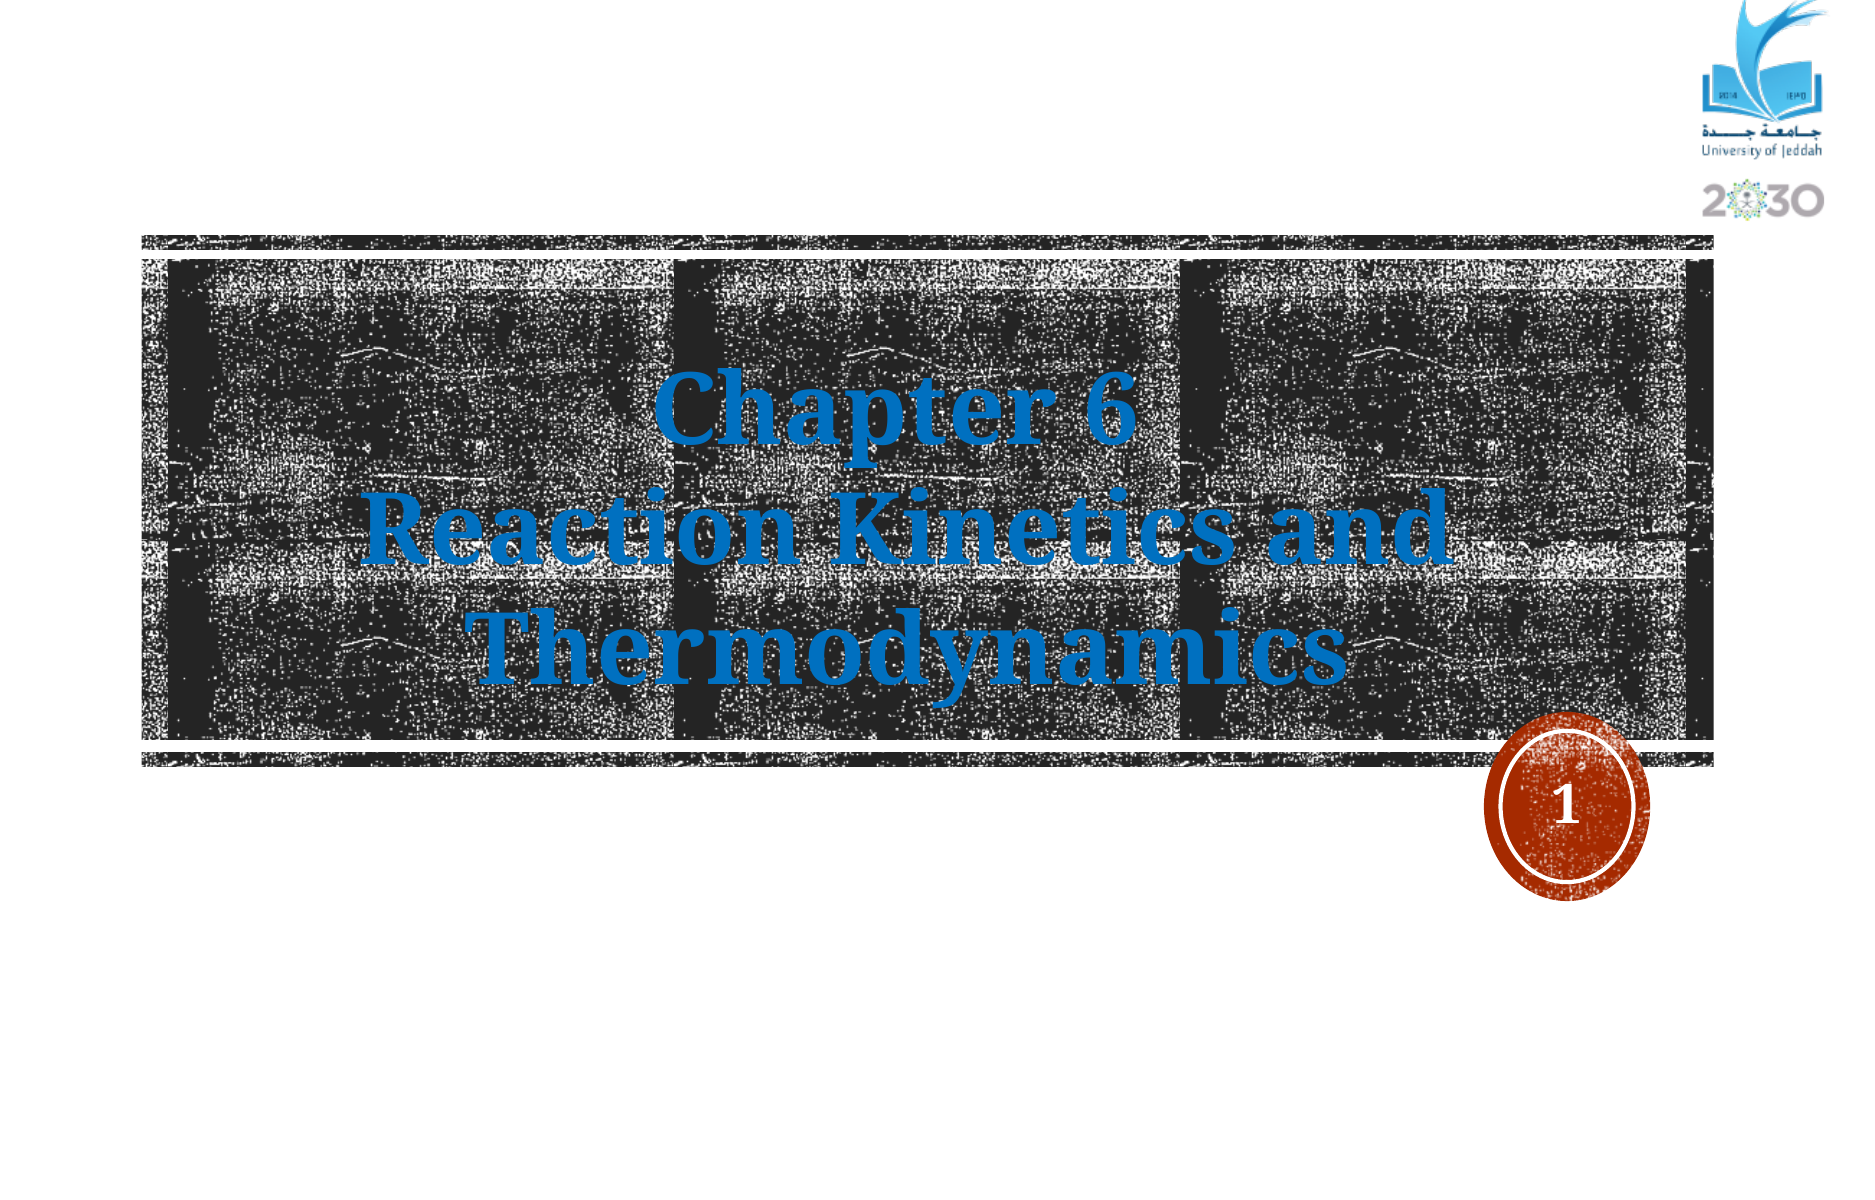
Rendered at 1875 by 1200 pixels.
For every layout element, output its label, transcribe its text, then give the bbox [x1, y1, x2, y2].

picture [1681, 0, 1846, 227]
text_box Chapter 6 Reaction Kinetics and Thermodynamics [134, 337, 1681, 712]
slide_number 1 [1475, 750, 1659, 863]
